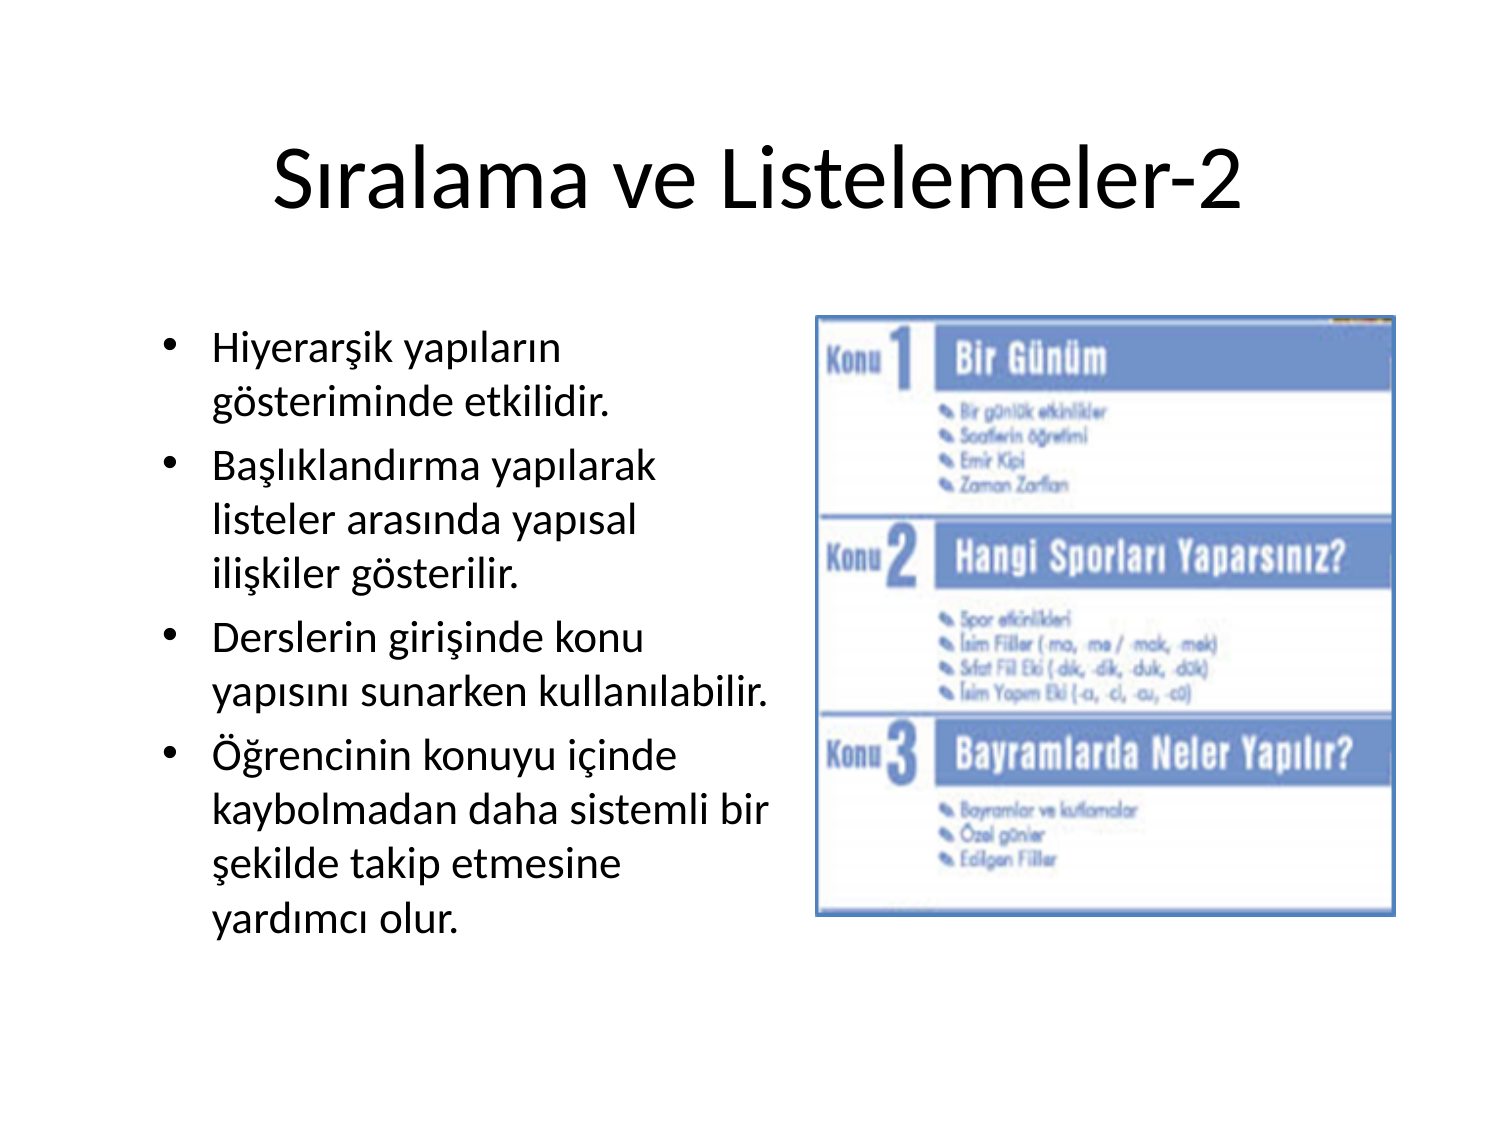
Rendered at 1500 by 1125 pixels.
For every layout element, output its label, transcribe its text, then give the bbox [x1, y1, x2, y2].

list Hiyerarşik yapıların gösteriminde etkilidir. Başlıklandırma yapılarak listeler arasında yapısal ilişkiler gösterilir. Derslerin girişinde konu yapısını sunarken kullanılabilir. Öğrencinin konuyu içinde kaybolmadan daha sistemli bir şekilde takip etmesine yardımcı olur. [147, 309, 792, 964]
title Sıralama ve Listelemeler-2 [183, 78, 1336, 266]
picture [815, 315, 1396, 918]
